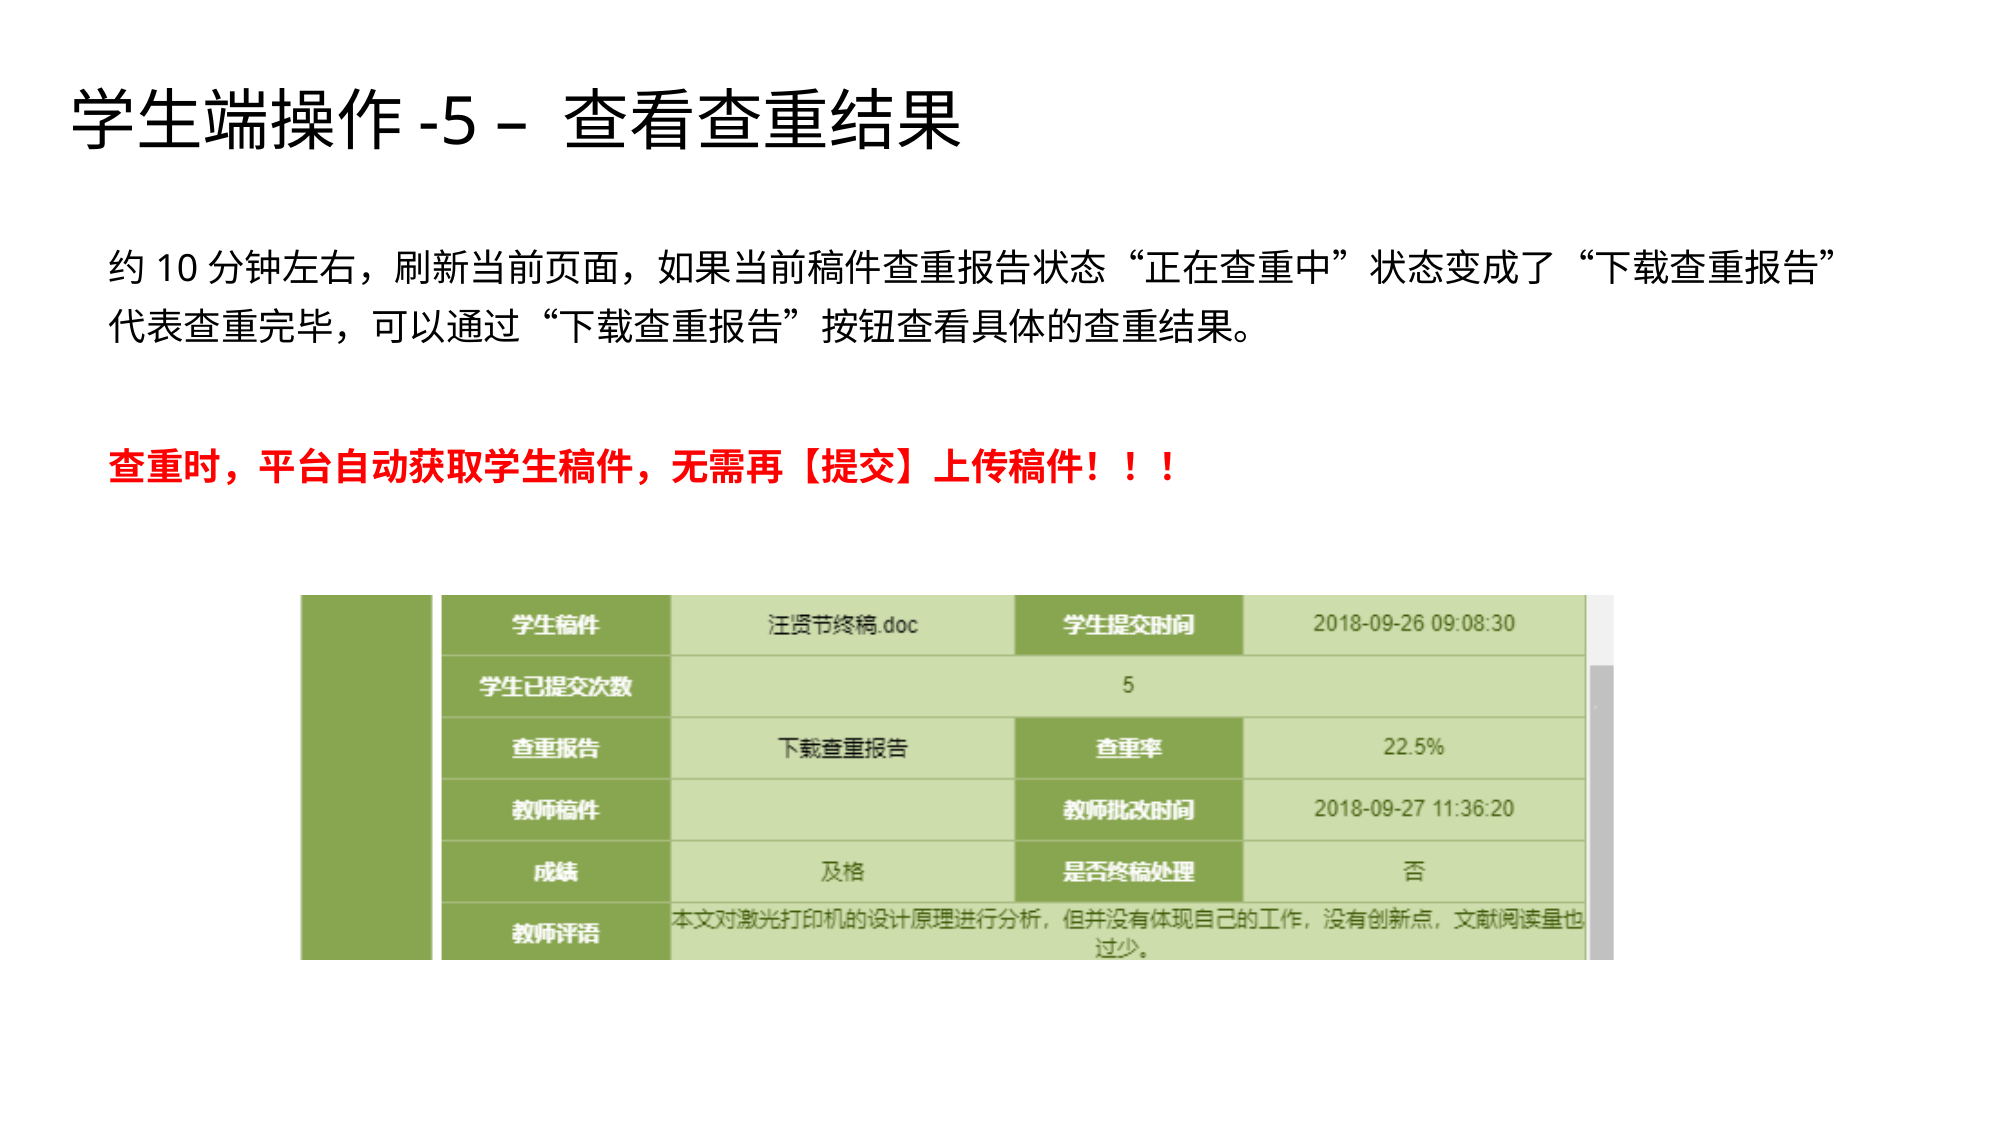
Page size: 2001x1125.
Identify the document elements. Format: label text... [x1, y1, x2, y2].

text_box 查重时，平台自动获取学生稿件，无需再【提交】上传稿件！！！ [94, 435, 1892, 496]
text_box 约10分钟左右，刷新当前页面，如果当前稿件查重报告状态“正在查重中”状态变成了“下载查重报告”代表查重完毕，可以通过“下载查重报告”按钮查看具体的查重结果。 [94, 223, 1907, 355]
picture [286, 595, 1614, 960]
title 学生端操作-5 – 查看查重结果 [54, 59, 1863, 187]
